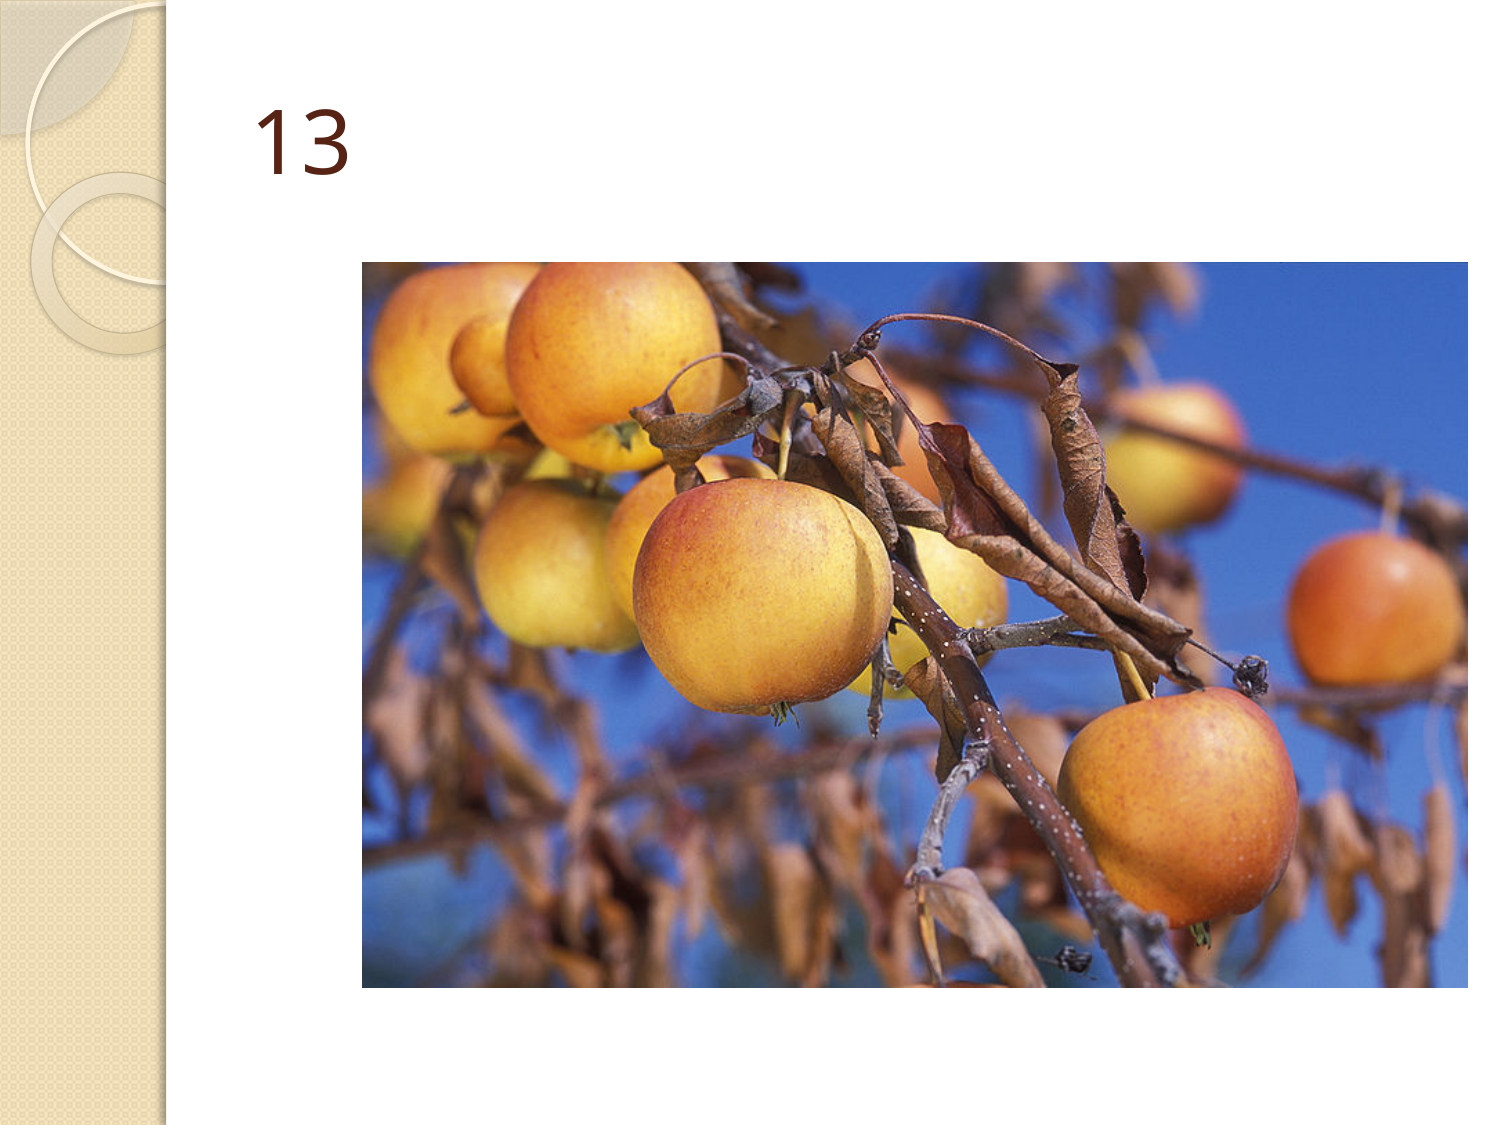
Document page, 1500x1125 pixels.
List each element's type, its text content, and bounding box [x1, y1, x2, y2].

title 13 [235, 45, 1466, 233]
picture [362, 262, 1468, 988]
